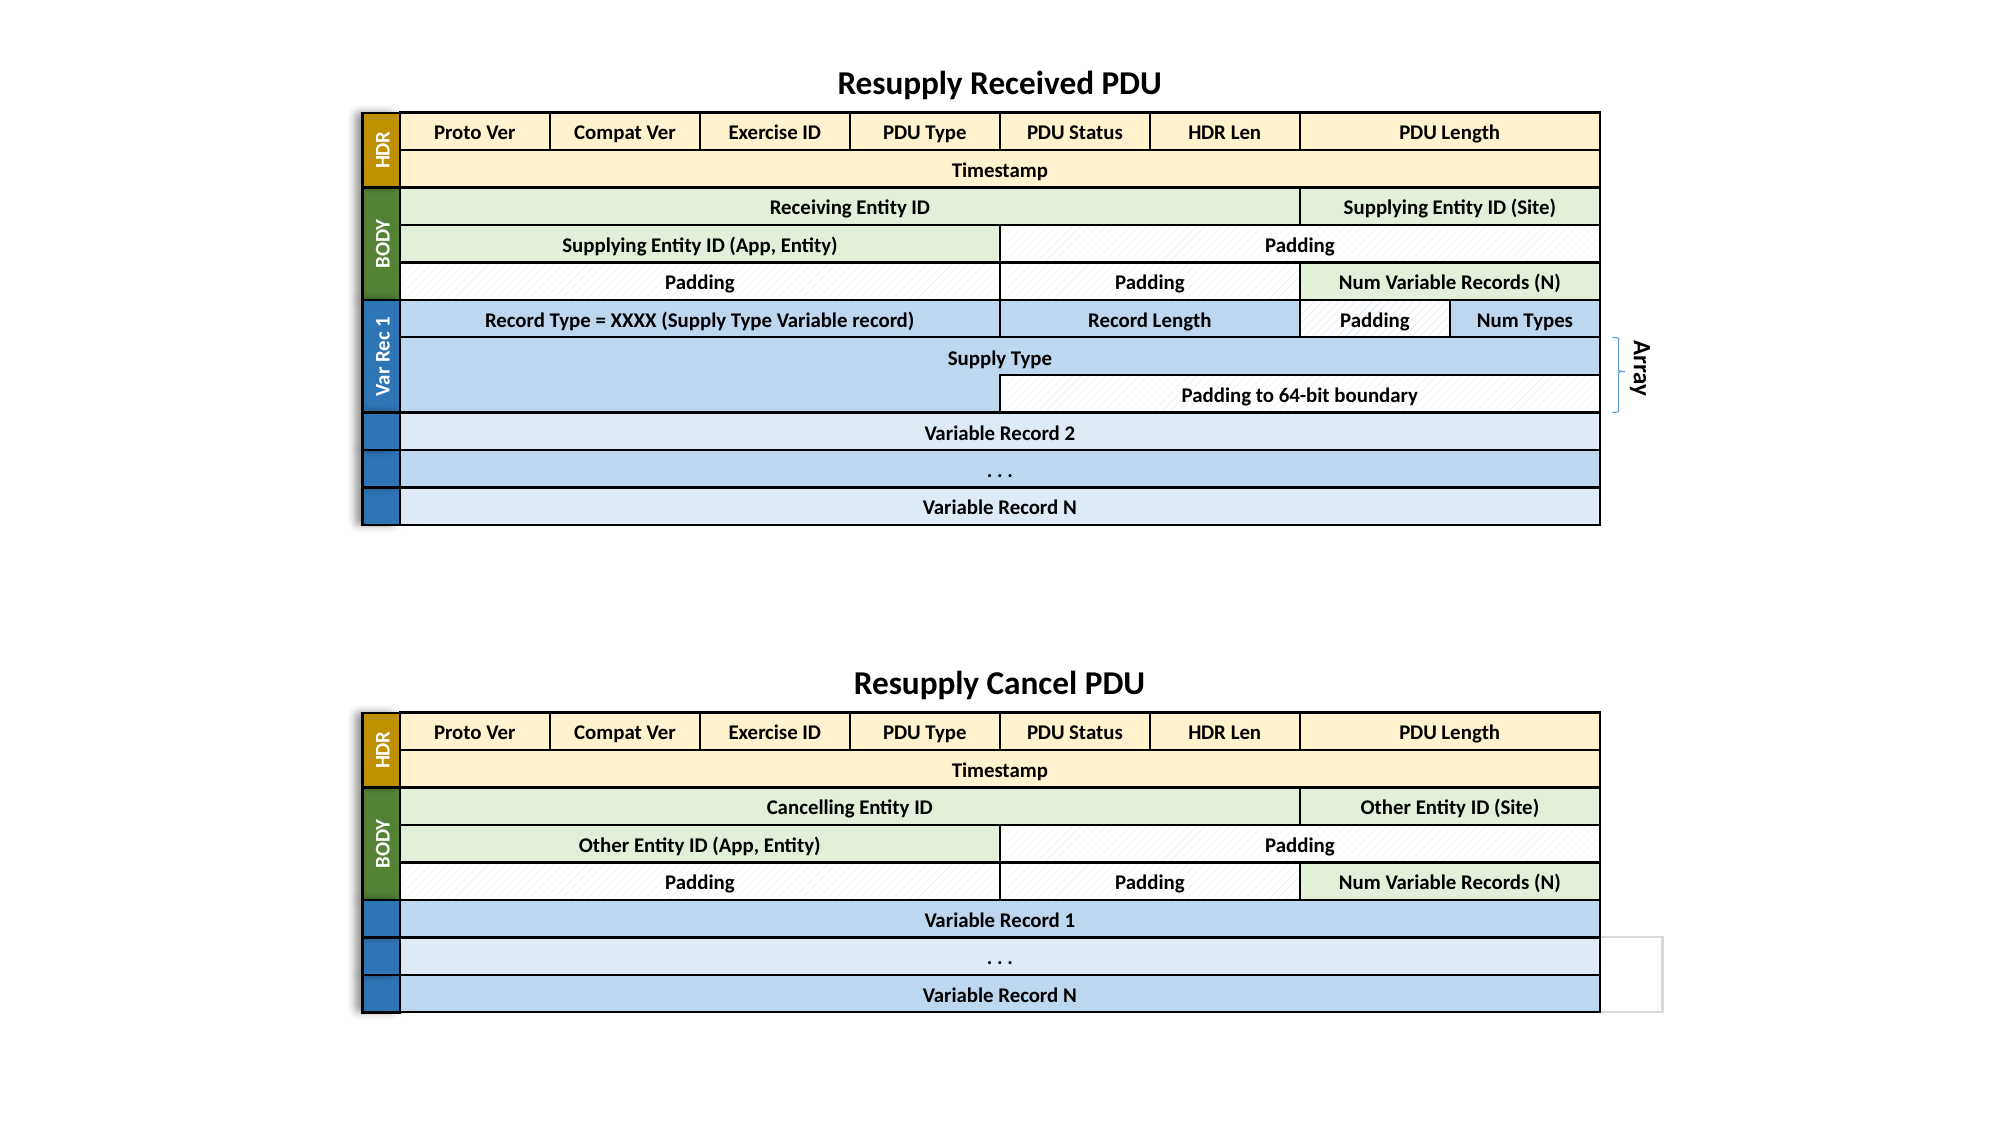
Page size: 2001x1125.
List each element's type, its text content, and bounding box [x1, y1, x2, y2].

text_box Num Types [1451, 299, 1601, 338]
text_box Variable Record 2 [399, 411, 1601, 449]
text_box [361, 451, 401, 489]
text_box Timestamp [401, 149, 1601, 186]
text_box [361, 412, 401, 451]
text_box Padding [999, 261, 1301, 301]
text_box [1612, 336, 1625, 413]
text_box Variable Record 1 [401, 899, 1601, 936]
text_box PDU Status [999, 711, 1149, 749]
text_box Padding [999, 824, 1601, 863]
text_box [361, 939, 401, 976]
text_box HDR Len [1149, 111, 1299, 149]
text_box Variable Record N [401, 976, 1601, 1013]
text_box Var Rec 1 [361, 299, 401, 411]
text_box [361, 899, 401, 939]
text_box Timestamp [401, 749, 1601, 786]
text_box Exercise ID [699, 111, 849, 149]
text_box Proto Ver [399, 711, 549, 749]
text_box Proto Ver [399, 111, 549, 149]
text_box [361, 489, 401, 526]
text_box PDU Type [849, 711, 999, 749]
text_box HDR Len [1149, 711, 1299, 749]
text_box Array [1624, 324, 1664, 413]
text_box Exercise ID [699, 711, 849, 749]
text_box BODY [361, 189, 401, 299]
text_box BODY [361, 789, 401, 899]
text_box . . . [401, 936, 1601, 976]
text_box Padding [1299, 299, 1451, 338]
text_box [1601, 936, 1664, 1013]
text_box HDR [361, 712, 401, 789]
text_box Num Variable Records (N) [1301, 863, 1601, 899]
text_box PDU Length [1299, 111, 1601, 149]
text_box Num Variable Records (N) [1301, 263, 1601, 299]
text_box Receiving Entity ID [401, 186, 1299, 226]
text_box HDR [361, 112, 401, 189]
text_box [361, 976, 401, 1014]
text_box PDU Type [849, 111, 999, 149]
text_box . . . [401, 449, 1601, 488]
text_box PDU Length [1299, 711, 1601, 749]
text_box Padding [999, 224, 1601, 263]
text_box Record Length [999, 301, 1299, 338]
text_box Cancelling Entity ID [401, 786, 1299, 826]
text_box Resupply Received PDU [699, 61, 1301, 101]
text_box Padding [401, 861, 999, 901]
text_box Supplying Entity ID (Site) [1299, 186, 1601, 224]
text_box Compat Ver [549, 711, 699, 749]
text_box Compat Ver [549, 111, 699, 149]
text_box Padding [999, 861, 1301, 901]
text_box Supplying Entity ID (App, Entity) [401, 226, 999, 261]
text_box Supply Type [401, 338, 1601, 411]
text_box PDU Status [999, 111, 1149, 149]
text_box Record Type = XXXX (Supply Type Variable record) [401, 299, 999, 338]
text_box Padding to 64-bit boundary [999, 374, 1601, 411]
text_box Padding [401, 261, 999, 299]
text_box Resupply Cancel PDU [699, 661, 1301, 701]
text_box Other Entity ID (Site) [1299, 786, 1601, 824]
text_box Variable Record N [401, 488, 1601, 526]
text_box Other Entity ID (App, Entity) [401, 826, 999, 861]
